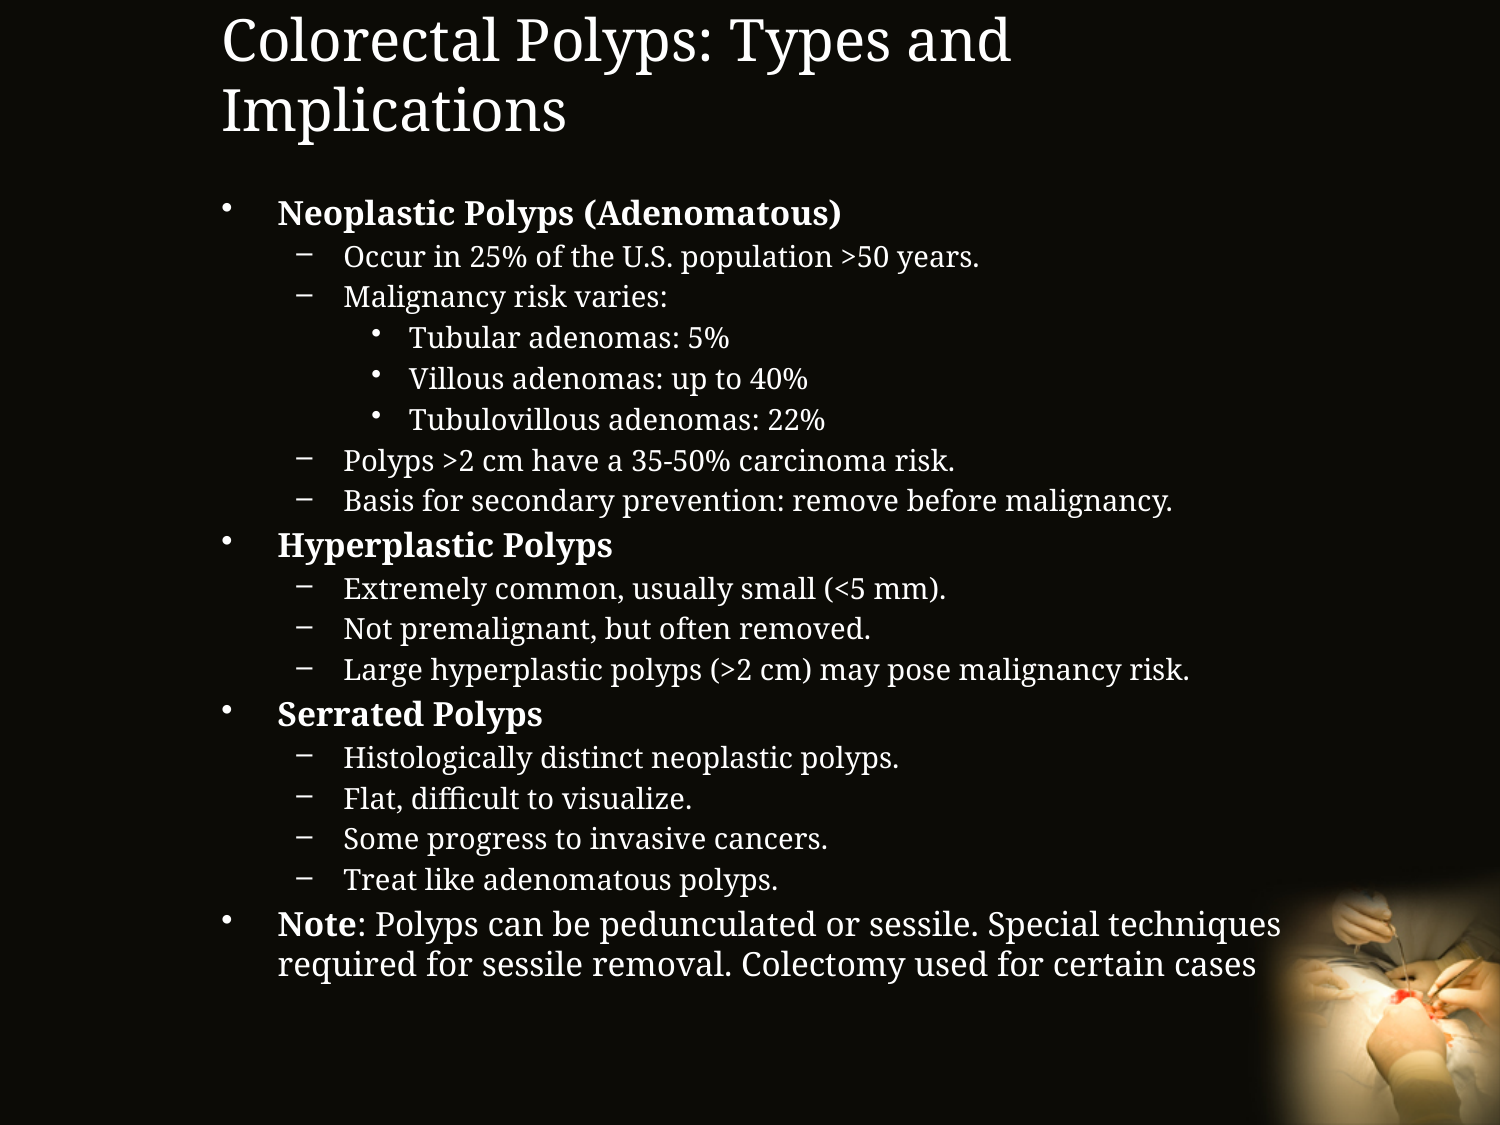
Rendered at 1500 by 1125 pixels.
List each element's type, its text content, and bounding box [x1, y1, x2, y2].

title Colorectal Polyps: Types and Implications [206, 30, 1377, 115]
list Neoplastic Polyps (Adenomatous) Occur in 25% of the U.S. population >50 years. Malignancy risk varies: Tubular adenomas: 5% Villous adenomas: up to 40% Tubulovillous adenomas: 22% Polyps >2 cm have a 35-50% carcinoma risk. Basis for secondary prevention: remove before malignancy. Hyperplastic Polyps Extremely common, usually small (<5 mm). Not premalignant, but often removed. Large hyperplastic polyps (>2 cm) may pose malignancy risk. Serrated Polyps Histologically distinct neoplastic polyps. Flat, difficult to visualize. Some progress to invasive cancers. Treat like adenomatous polyps. Note: Polyps can be pedunculated or sessile. Special techniques required for sessile removal. Colectomy used for certain cases [206, 184, 1436, 1059]
picture [0, 0, 1500, 1125]
